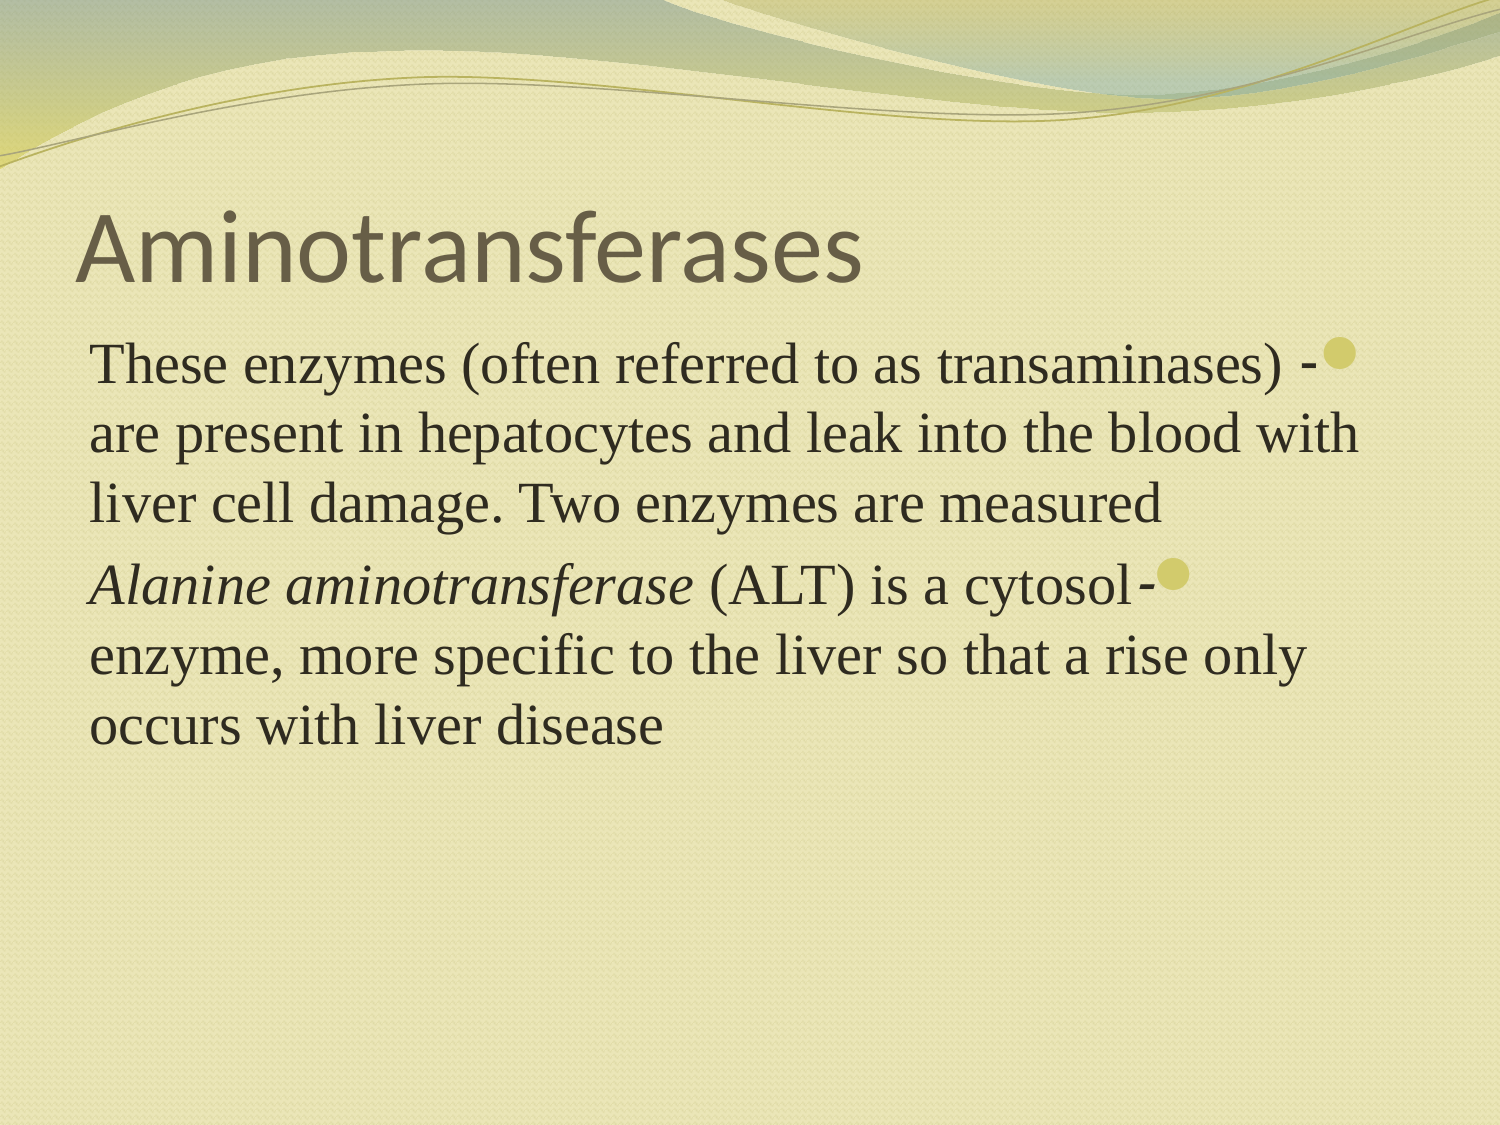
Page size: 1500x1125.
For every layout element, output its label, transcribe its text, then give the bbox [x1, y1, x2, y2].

list - These enzymes (often referred to as transaminases) are present in hepatocytes and leak into the blood with liver cell damage. Two enzymes are measured -Alanine aminotransferase (ALT) is a cytosol enzyme, more specific to the liver so that a rise only occurs with liver disease [75, 317, 1425, 1038]
title Aminotransferases [75, 115, 1425, 303]
